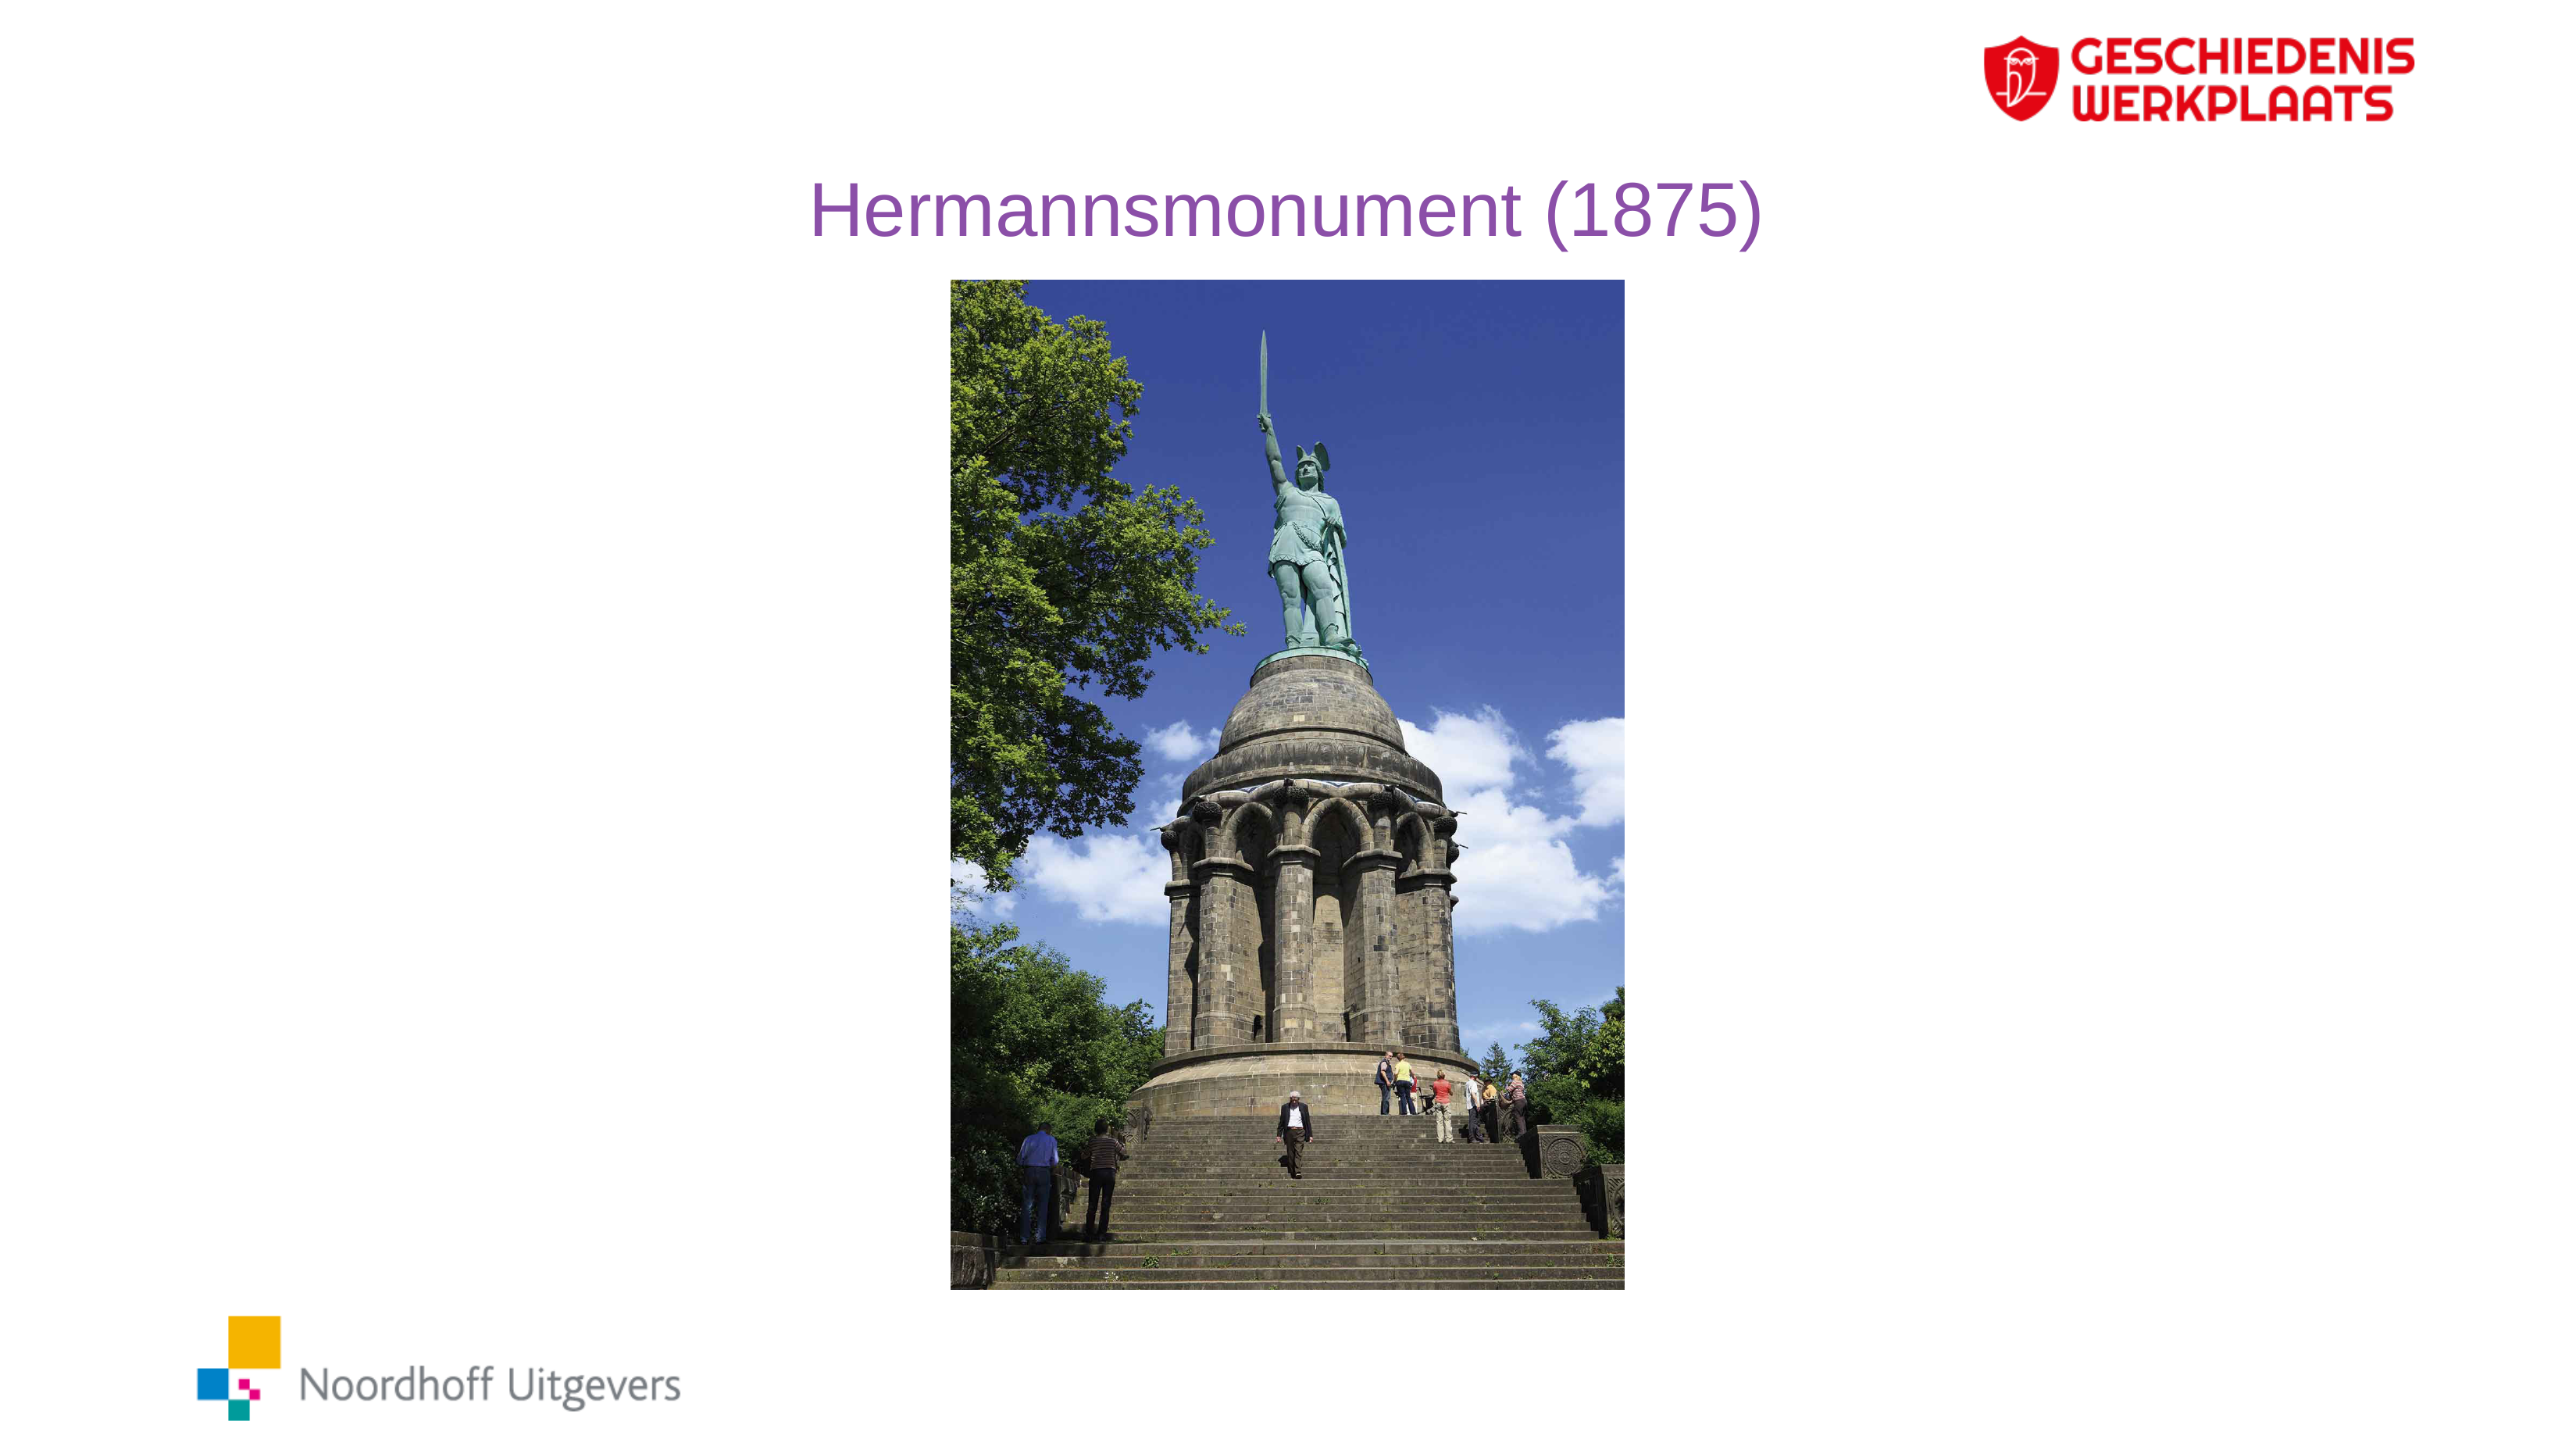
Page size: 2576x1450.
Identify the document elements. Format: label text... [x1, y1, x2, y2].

picture [159, 1288, 799, 1449]
picture [1610, 0, 2576, 161]
title Hermannsmonument (1875) [159, 159, 2416, 268]
picture [951, 280, 1625, 1290]
